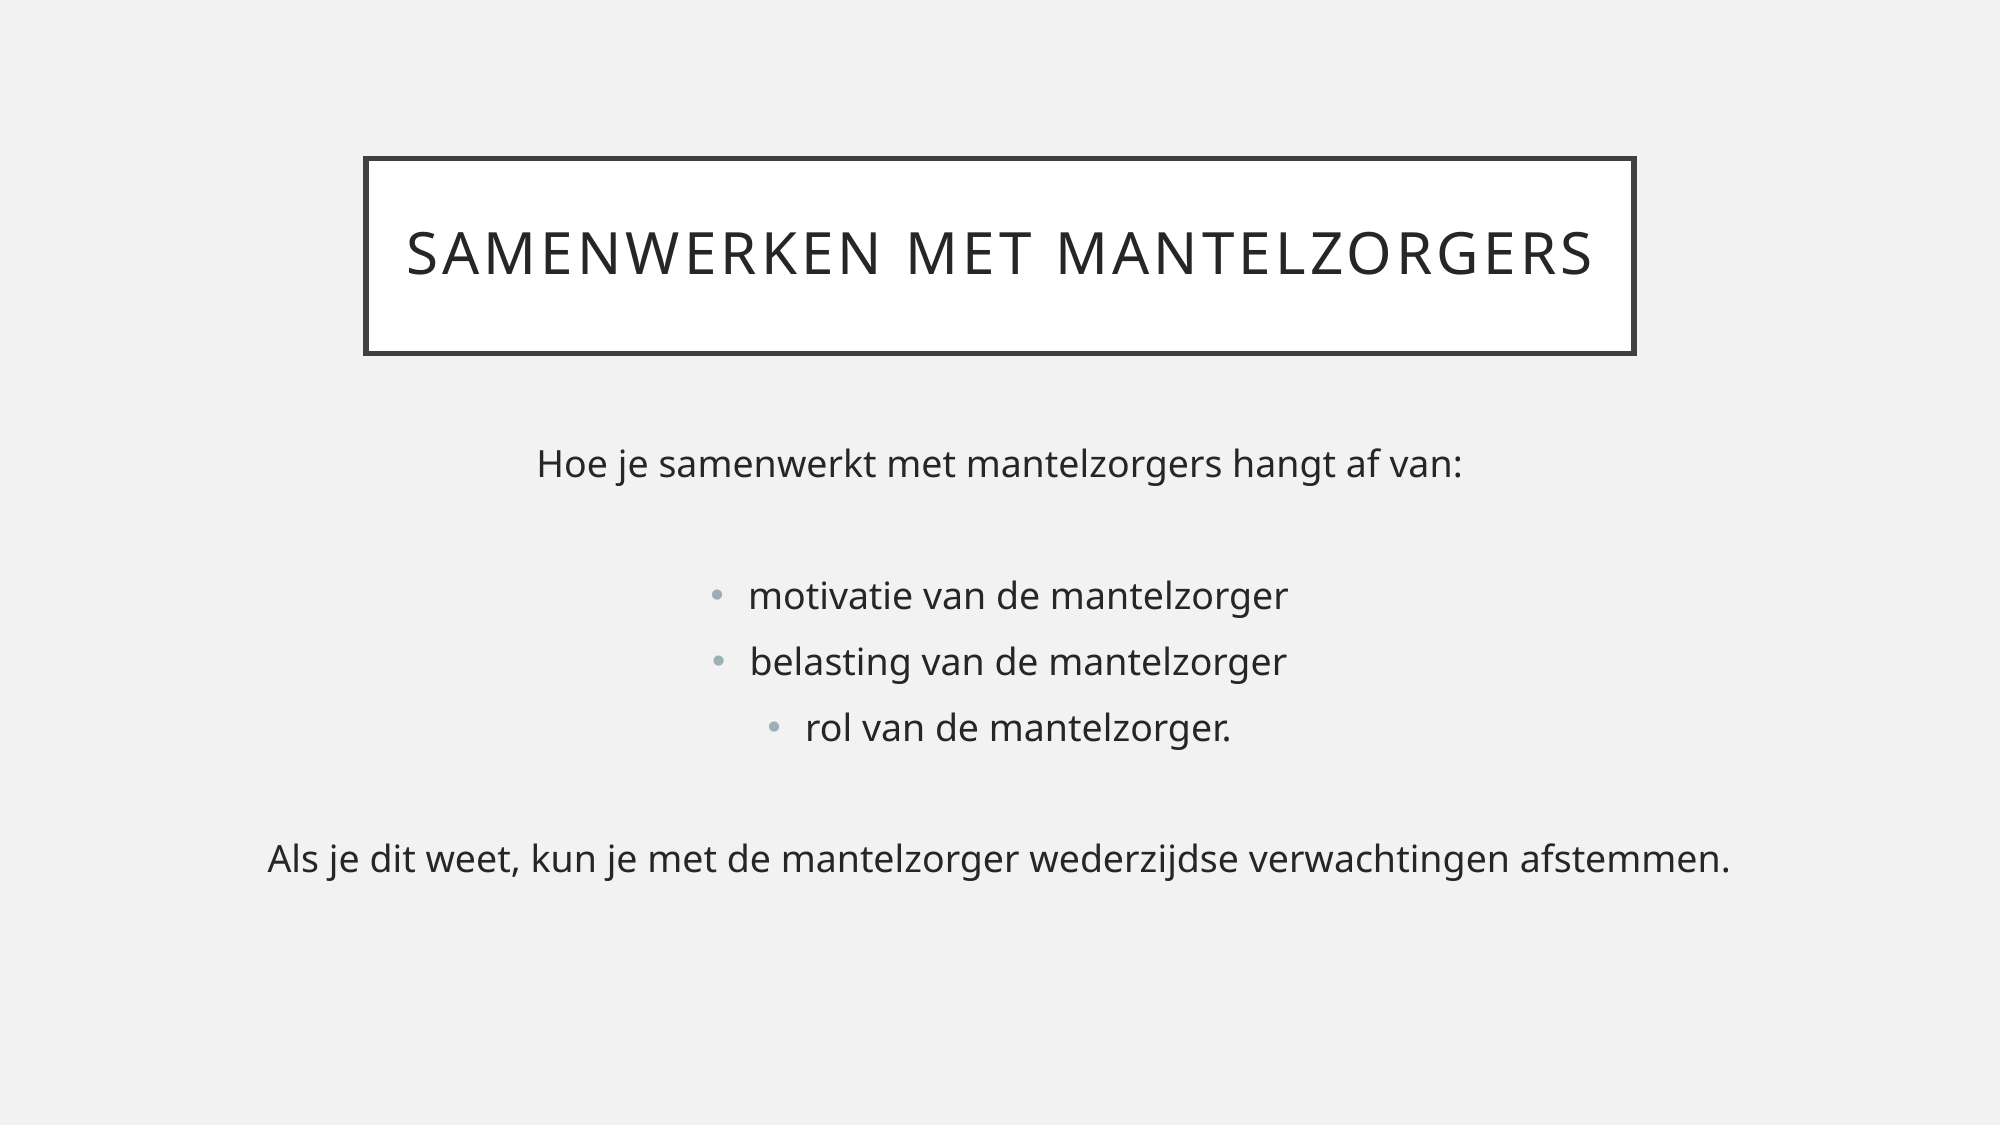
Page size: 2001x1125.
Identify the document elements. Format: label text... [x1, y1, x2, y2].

list Hoe je samenwerkt met mantelzorgers hangt af van: motivatie van de mantelzorger belasting van de mantelzorger rol van de mantelzorger. Als je dit weet, kun je met de mantelzorger wederzijdse verwachtingen afstemmen. [199, 432, 1801, 967]
title Samenwerken met mantelzorgers [363, 156, 1637, 356]
